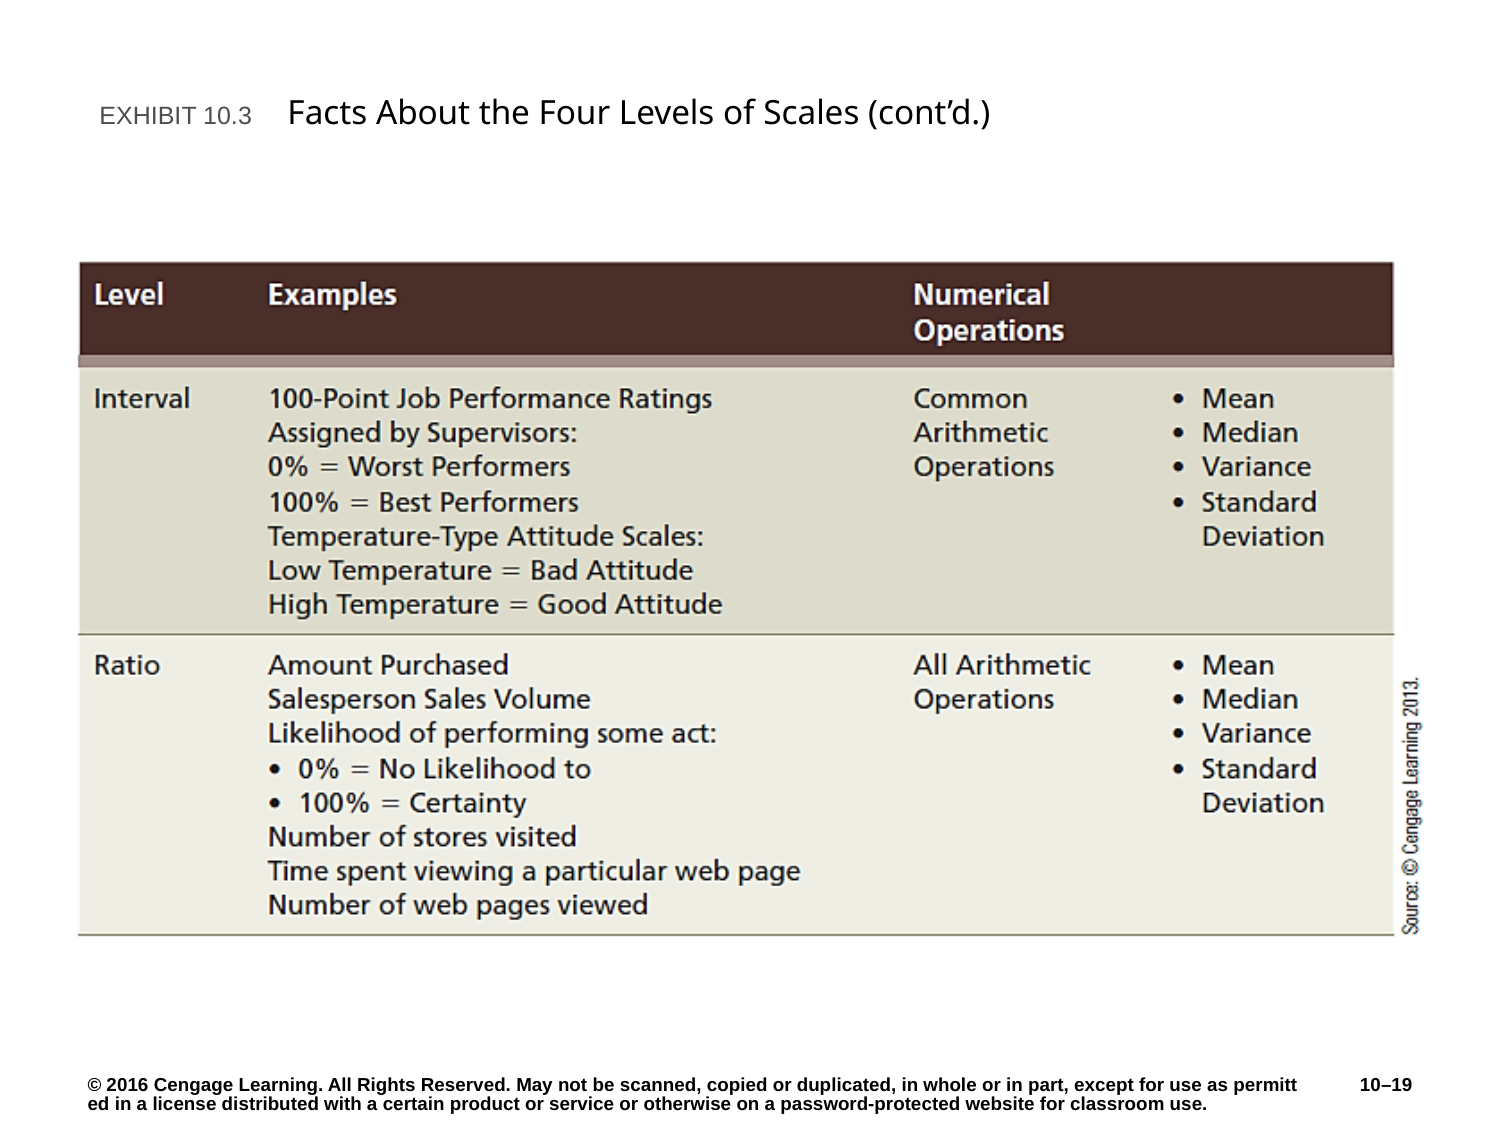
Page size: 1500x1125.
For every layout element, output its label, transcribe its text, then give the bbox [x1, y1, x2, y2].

footer © 2016 Cengage Learning. All Rights Reserved. May not be scanned, copied or duplicated, in whole or in part, except for use as permitted in a license distributed with a certain product or service or otherwise on a password-protected website for classroom use. [87, 1057, 1050, 1103]
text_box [74, 257, 1425, 938]
text_box EXHIBIT 10.3 Facts About the Four Levels of Scales (cont’d.) [84, 84, 1414, 139]
slide_number 10–19 [1050, 1042, 1413, 1103]
